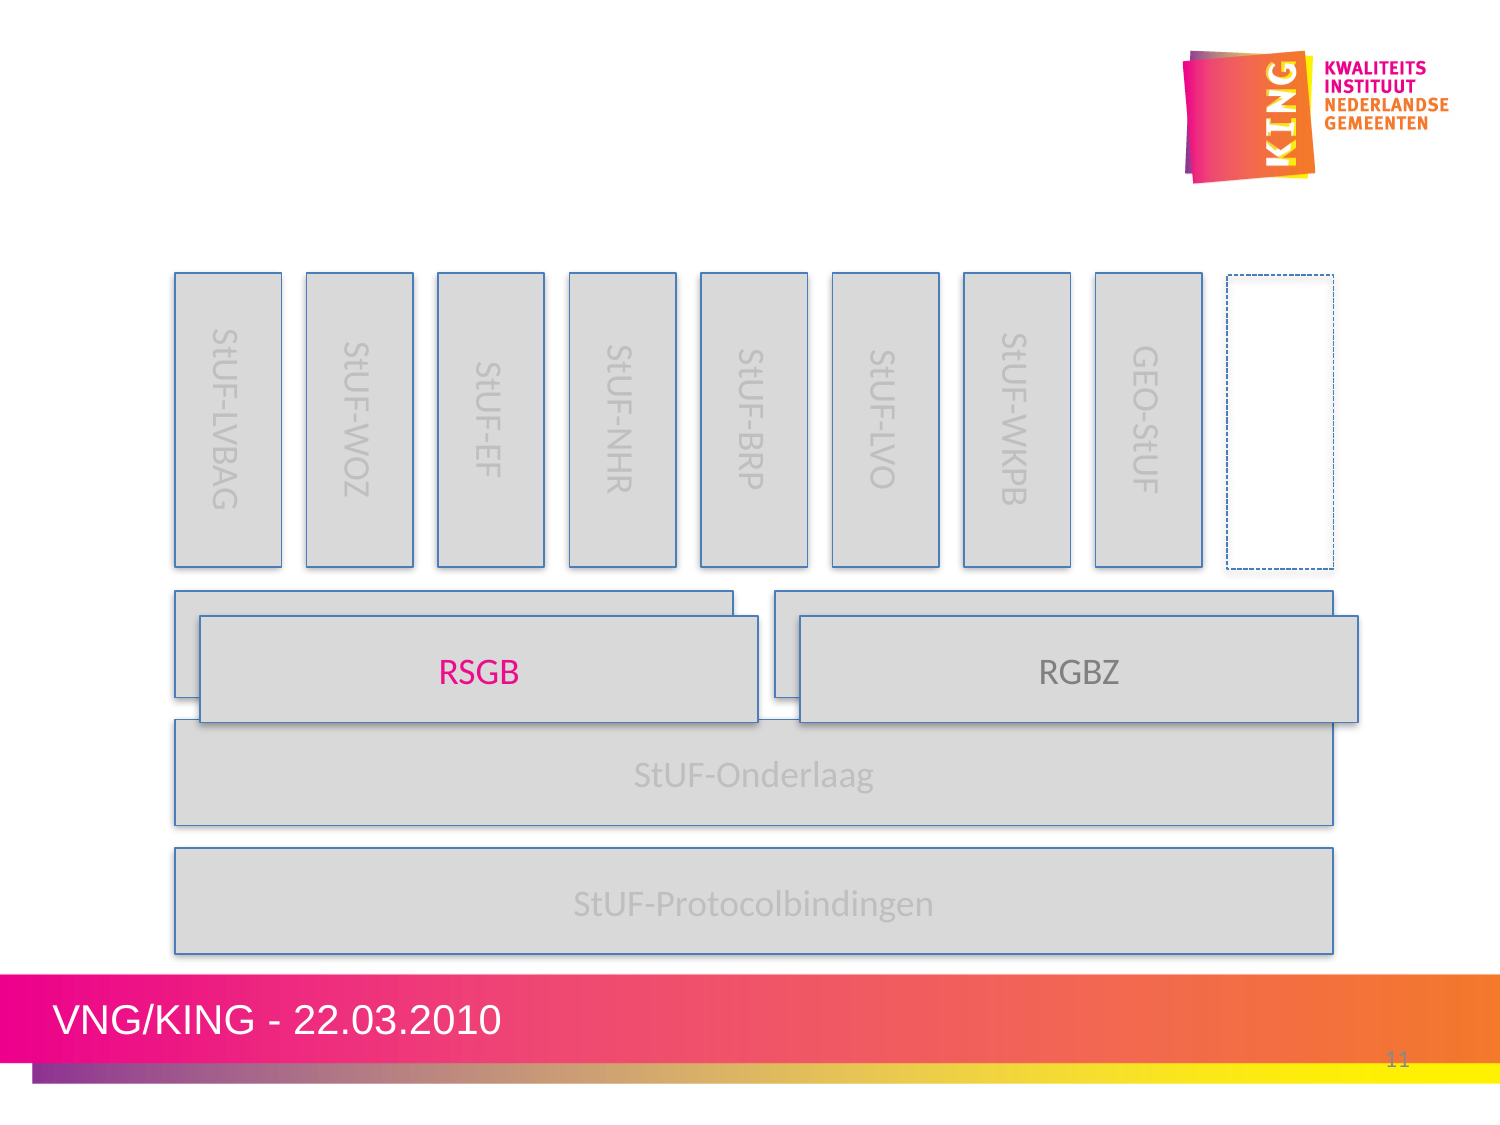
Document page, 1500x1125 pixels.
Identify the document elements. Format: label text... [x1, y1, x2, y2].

text_box StUF-Onderlaag [174, 719, 1334, 826]
text_box StUF-WKPB [963, 272, 1071, 568]
text_box StUF-NHR [569, 272, 677, 568]
text_box GEO-StUF [1095, 272, 1203, 568]
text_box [199, 615, 1359, 723]
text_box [174, 590, 1334, 698]
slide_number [37, 971, 988, 1064]
picture [0, 0, 1500, 1125]
text_box StUF-LVBAG [174, 272, 282, 568]
slide_number 11 [1074, 1042, 1425, 1103]
text_box StUF-Protocolbindingen [174, 847, 1334, 955]
text_box StUF-BRP [700, 272, 808, 568]
text_box [1226, 274, 1334, 570]
text_box StUF-WOZ [306, 272, 414, 568]
text_box StUF-LVO [832, 272, 940, 568]
text_box StUF-EF [437, 272, 545, 568]
